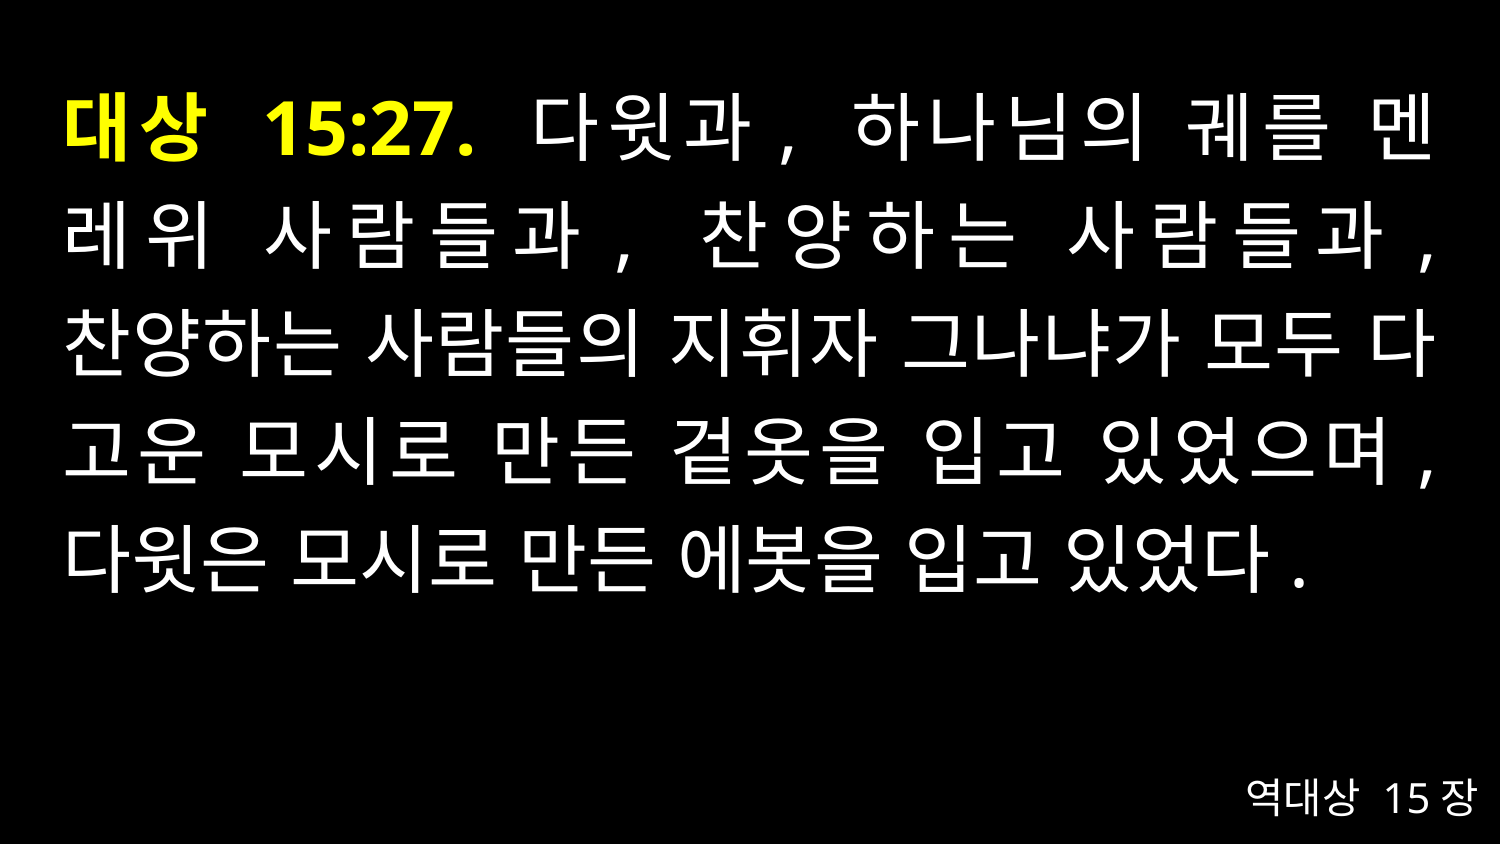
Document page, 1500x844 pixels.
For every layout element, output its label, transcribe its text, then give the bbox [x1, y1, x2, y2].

subtitle 역대상 15장 [916, 770, 1500, 844]
title 대상 15:27. 다윗과, 하나님의 궤를 멘 레위 사람들과, 찬양하는 사람들과, 찬양하는 사람들의 지휘자 그나냐가 모두 다 고운 모시로 만든 겉옷을 입고 있었으며, 다윗은 모시로 만든 에봇을 입고 있었다. [0, 0, 1500, 844]
